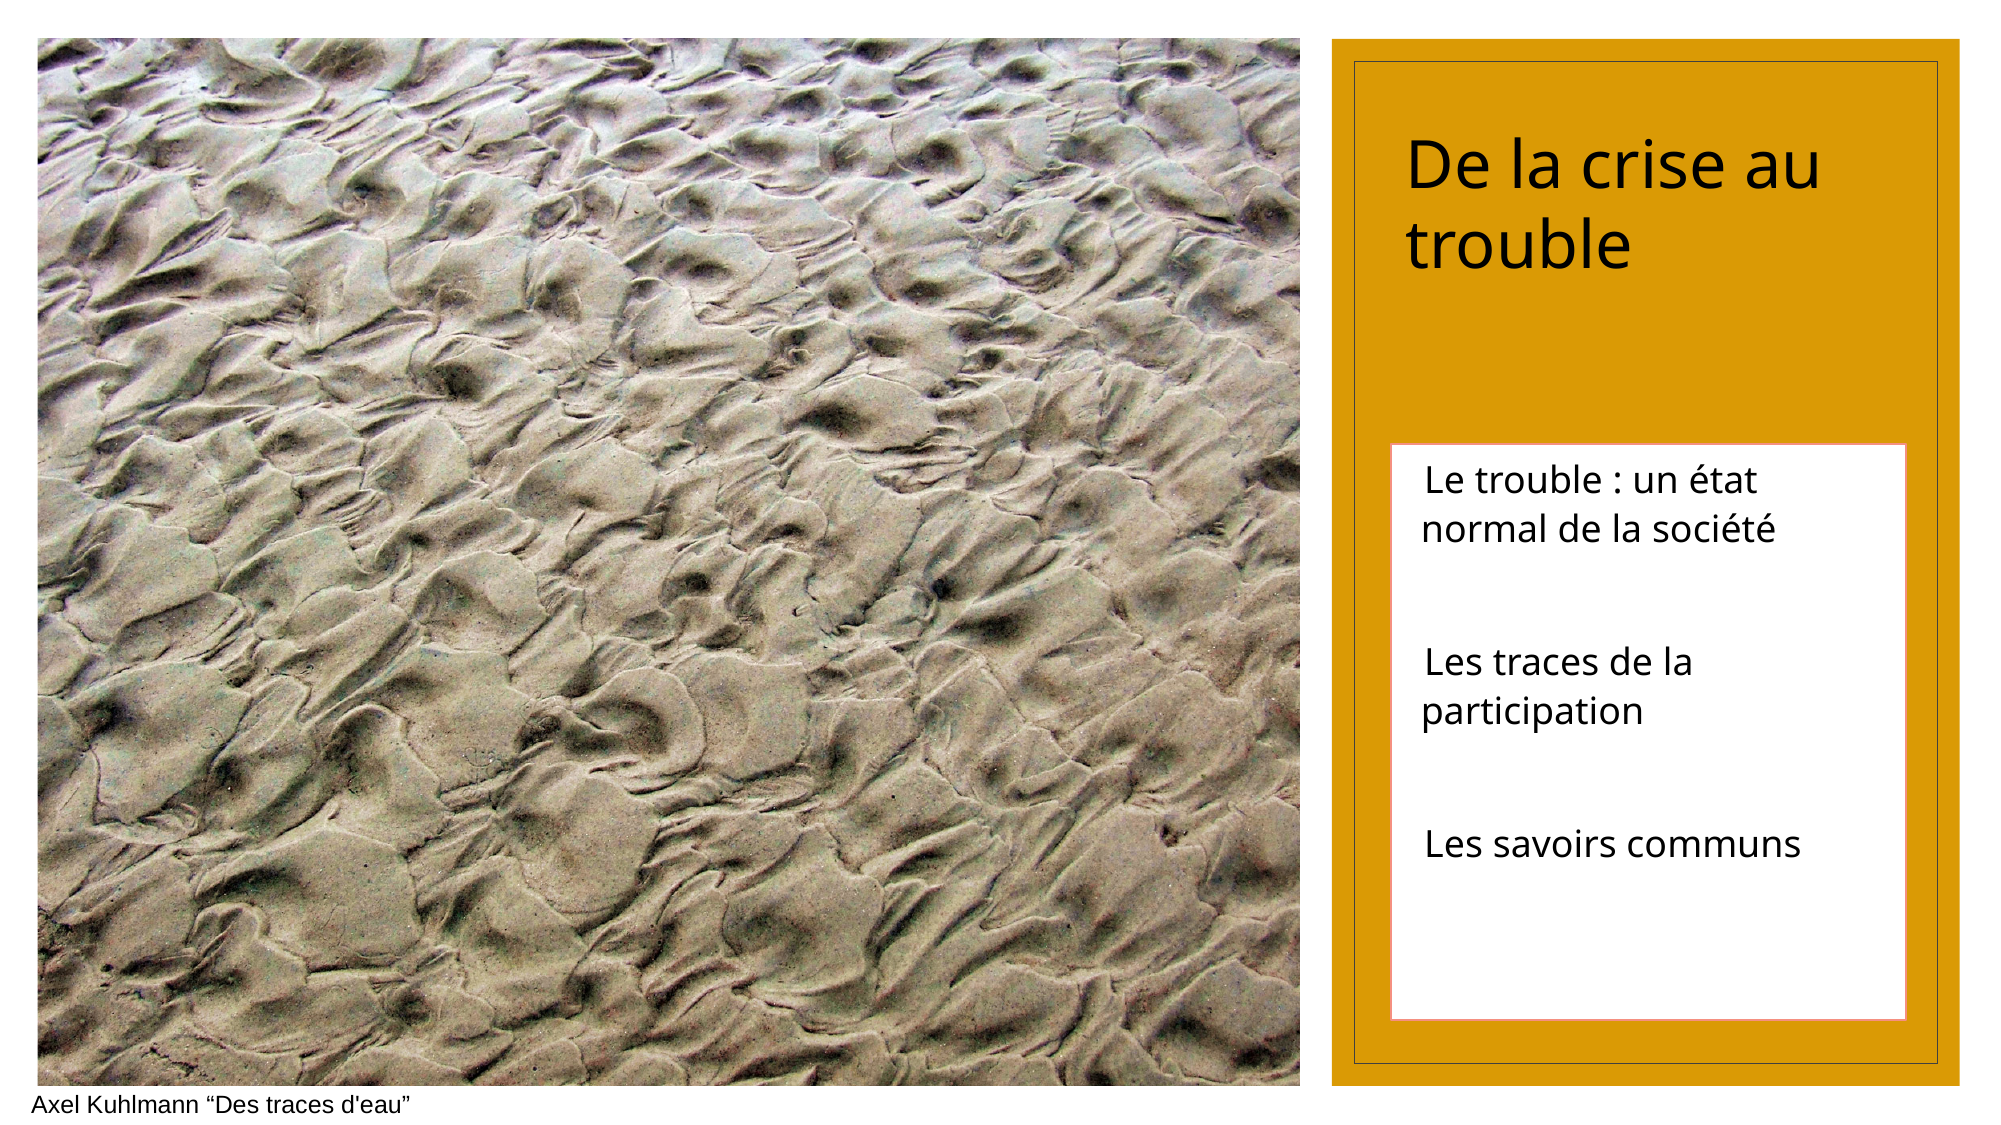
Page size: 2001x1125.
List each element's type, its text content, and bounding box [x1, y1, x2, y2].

text_box Axel Kuhlmann “Des traces d'eau” [16, 1081, 1017, 1125]
title De la crise au trouble [1390, 98, 1907, 369]
list Le trouble : un état normal de la société Les traces de la participation Les savoirs communs [1390, 443, 1907, 1021]
picture [37, 38, 1300, 1086]
